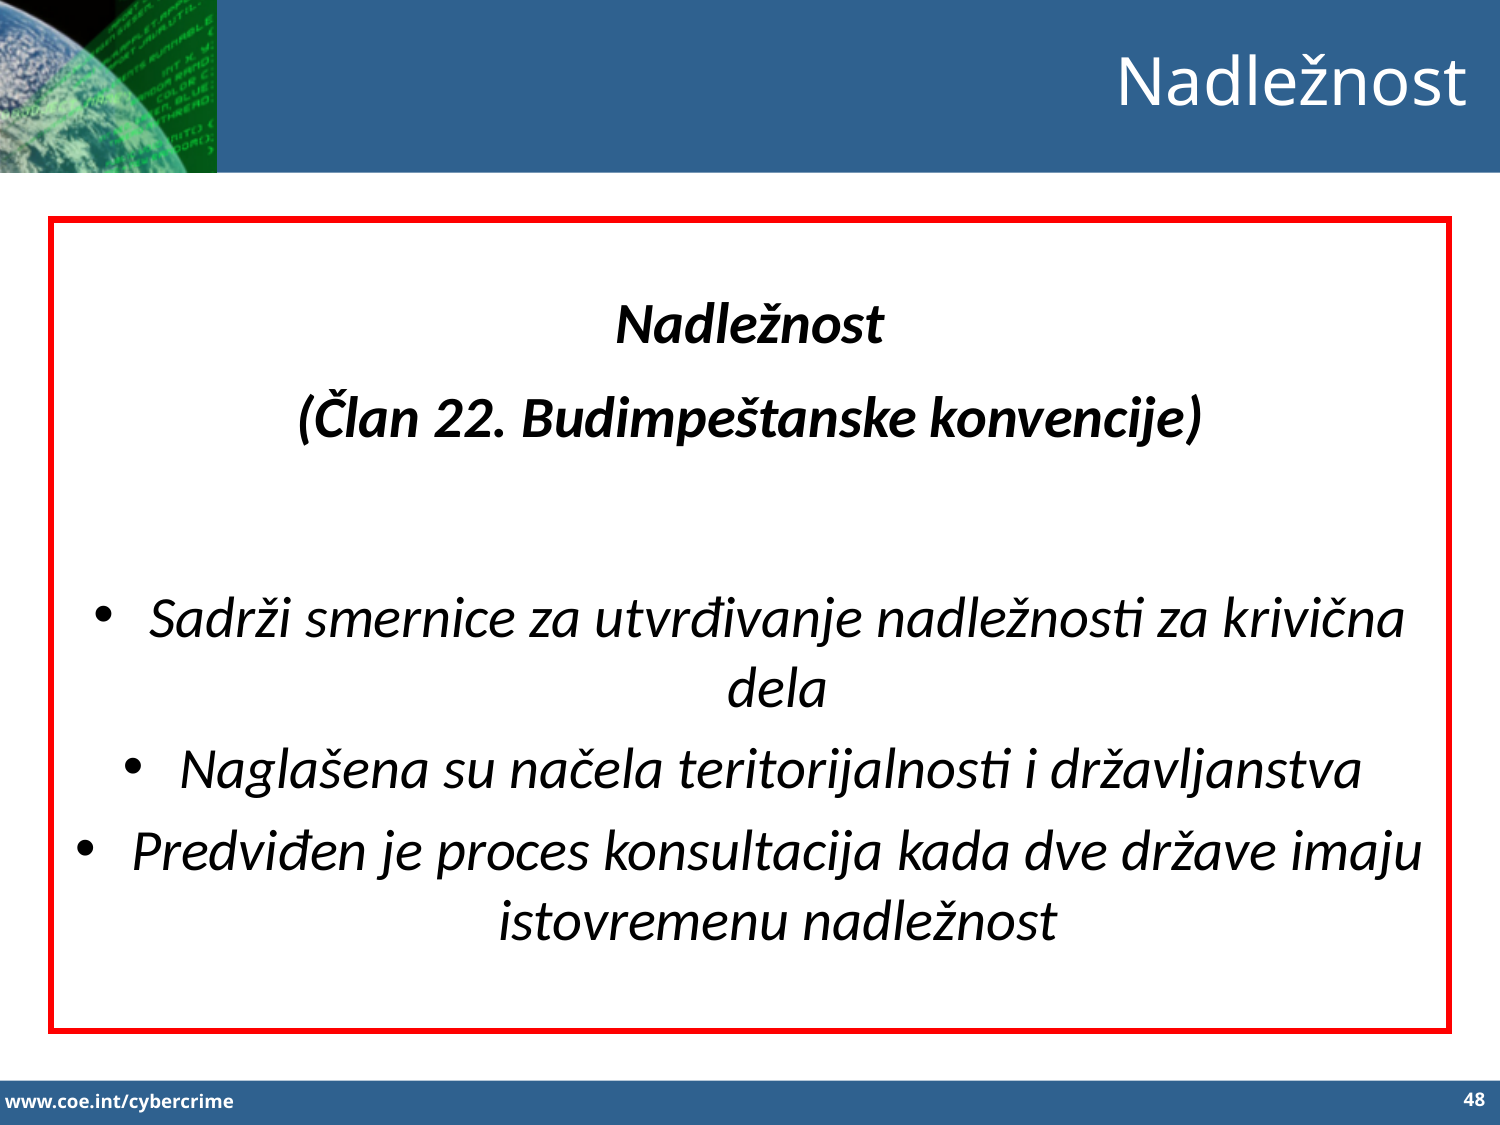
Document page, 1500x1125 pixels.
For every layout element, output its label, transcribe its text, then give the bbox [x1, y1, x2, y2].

text_box Nadležnost (Član 22. Budimpeštanske konvencije) Sadrži smernice za utvrđivanje nadležnosti za krivična dela Naglašena su načela teritorijalnosti i državljanstva Predviđen je proces konsultacija kada dve države imaju istovremenu nadležnost [51, 219, 1449, 1032]
text_box Nadležnost [230, 31, 1483, 126]
picture [0, 0, 217, 173]
